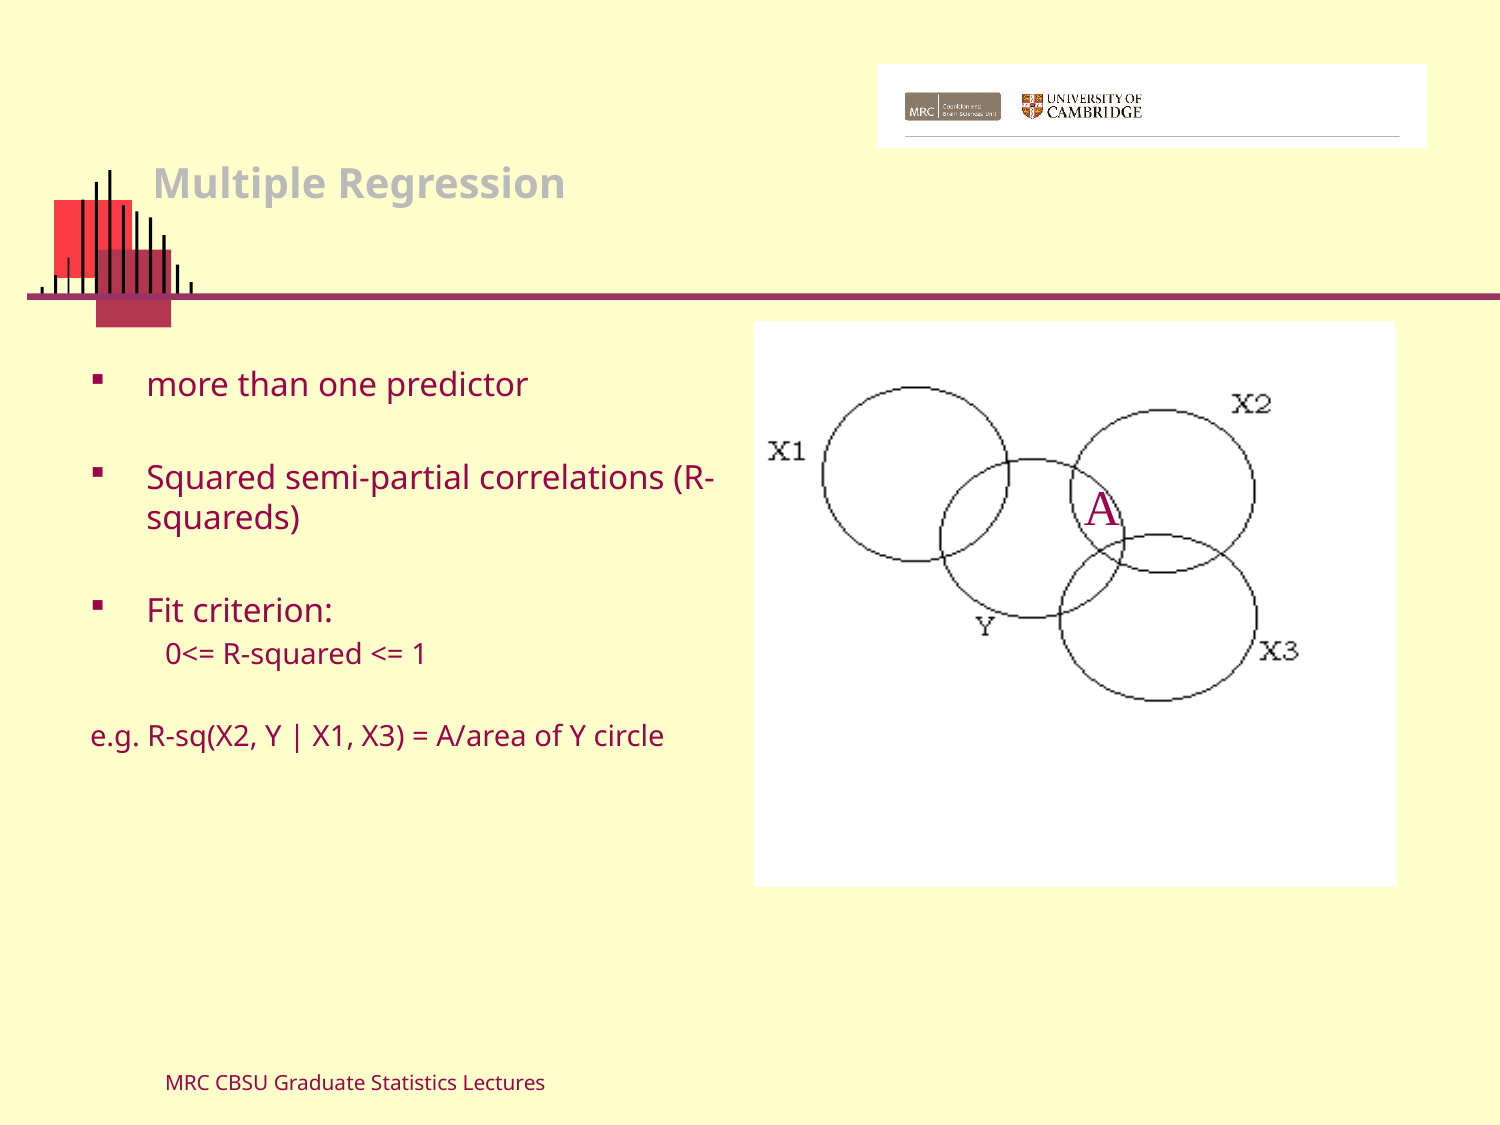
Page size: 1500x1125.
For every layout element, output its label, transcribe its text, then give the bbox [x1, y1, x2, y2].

list more than one predictor Squared semi-partial correlations (R-squareds) Fit criterion: 0<= R-squared <= 1 e.g. R-sq(X2, Y | X1, X3) = A/area of Y circle [75, 262, 738, 1038]
picture [877, 64, 1427, 148]
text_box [749, 314, 1413, 915]
footer MRC CBSU Graduate Statistics Lectures [149, 1062, 988, 1101]
title Multiple Regression [137, 137, 988, 233]
